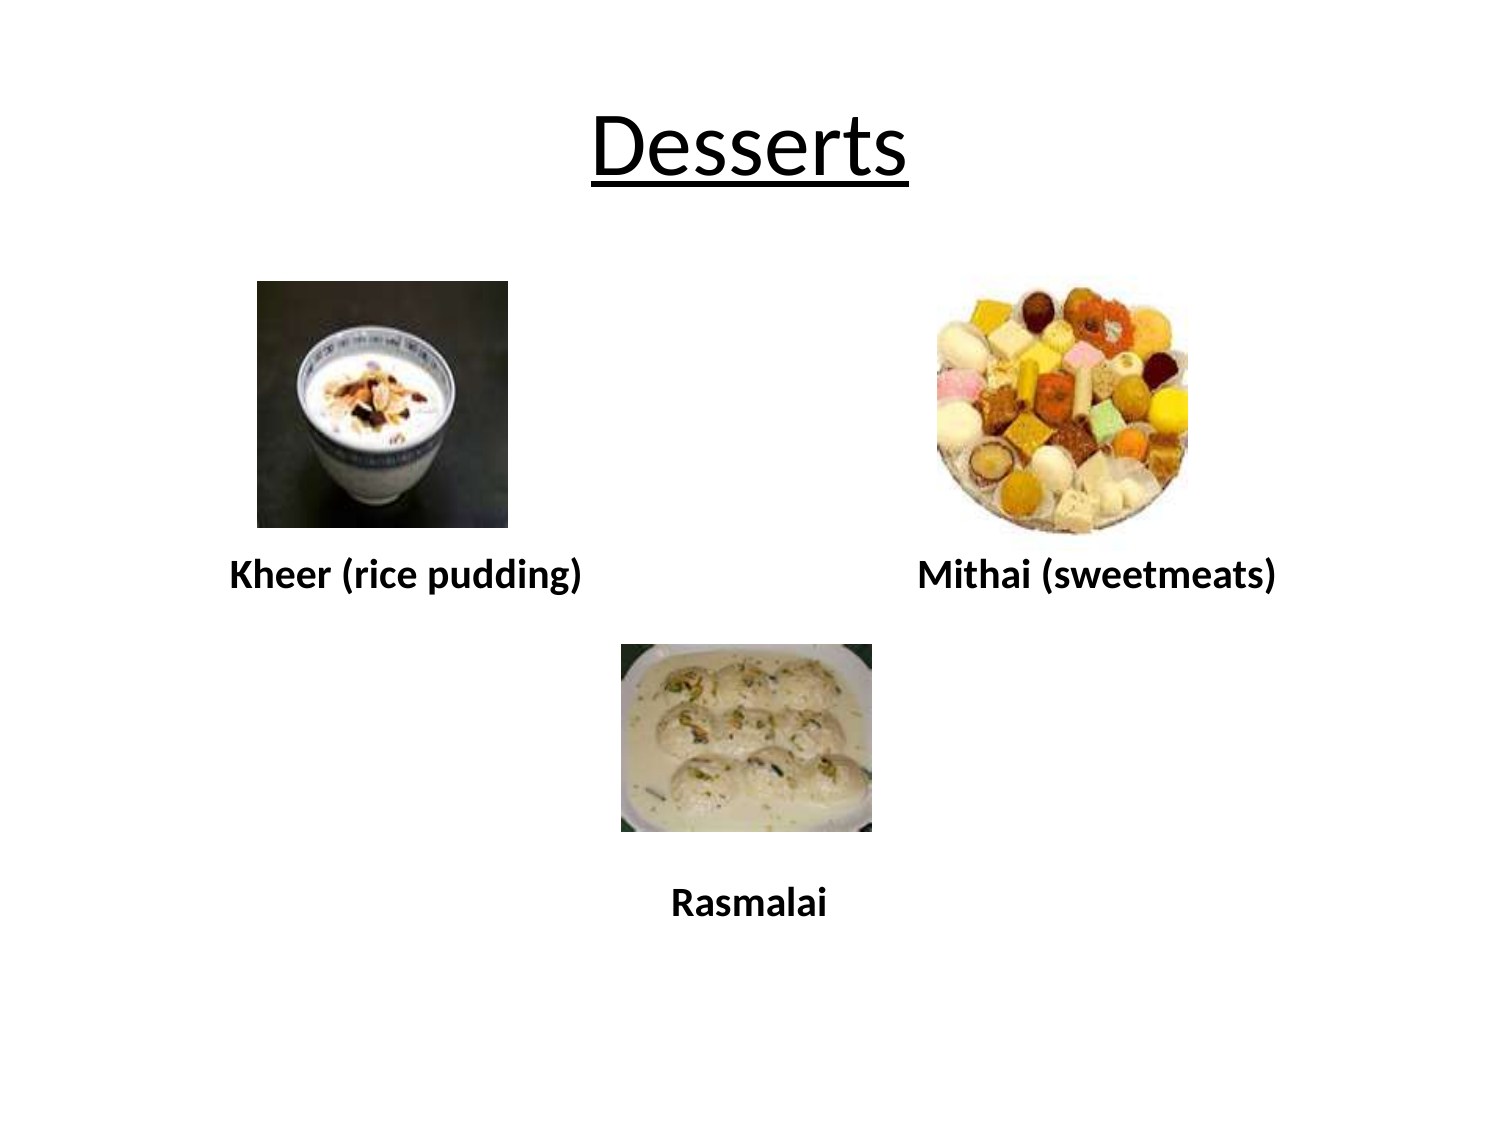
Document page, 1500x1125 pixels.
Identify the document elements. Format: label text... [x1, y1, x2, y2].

picture [937, 245, 1188, 551]
picture [620, 644, 872, 833]
text_box Mithai (sweetmeats) [902, 539, 1404, 604]
title Desserts [75, 45, 1425, 233]
text_box Kheer (rice pudding) [163, 539, 650, 604]
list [257, 280, 509, 528]
text_box Rasmalai [656, 867, 844, 932]
